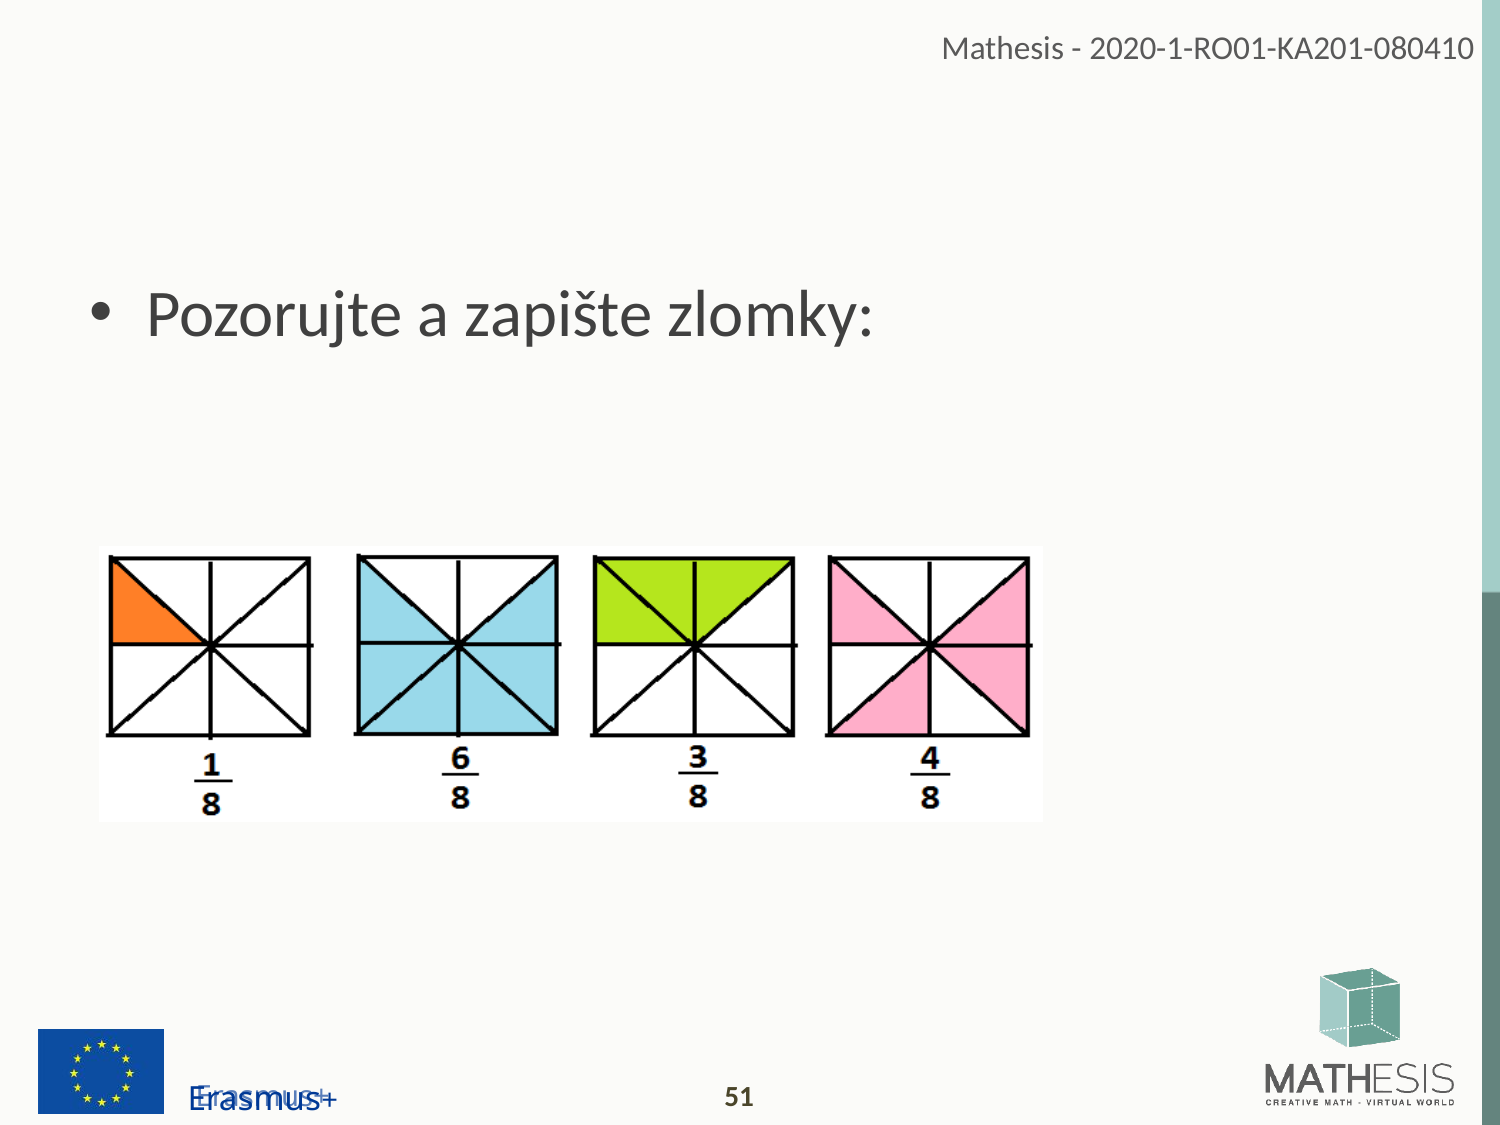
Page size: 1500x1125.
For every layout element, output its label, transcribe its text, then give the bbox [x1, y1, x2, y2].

list Pozorujte a zapište zlomky: [75, 262, 1425, 1005]
picture [38, 1029, 164, 1114]
picture [99, 546, 1043, 823]
